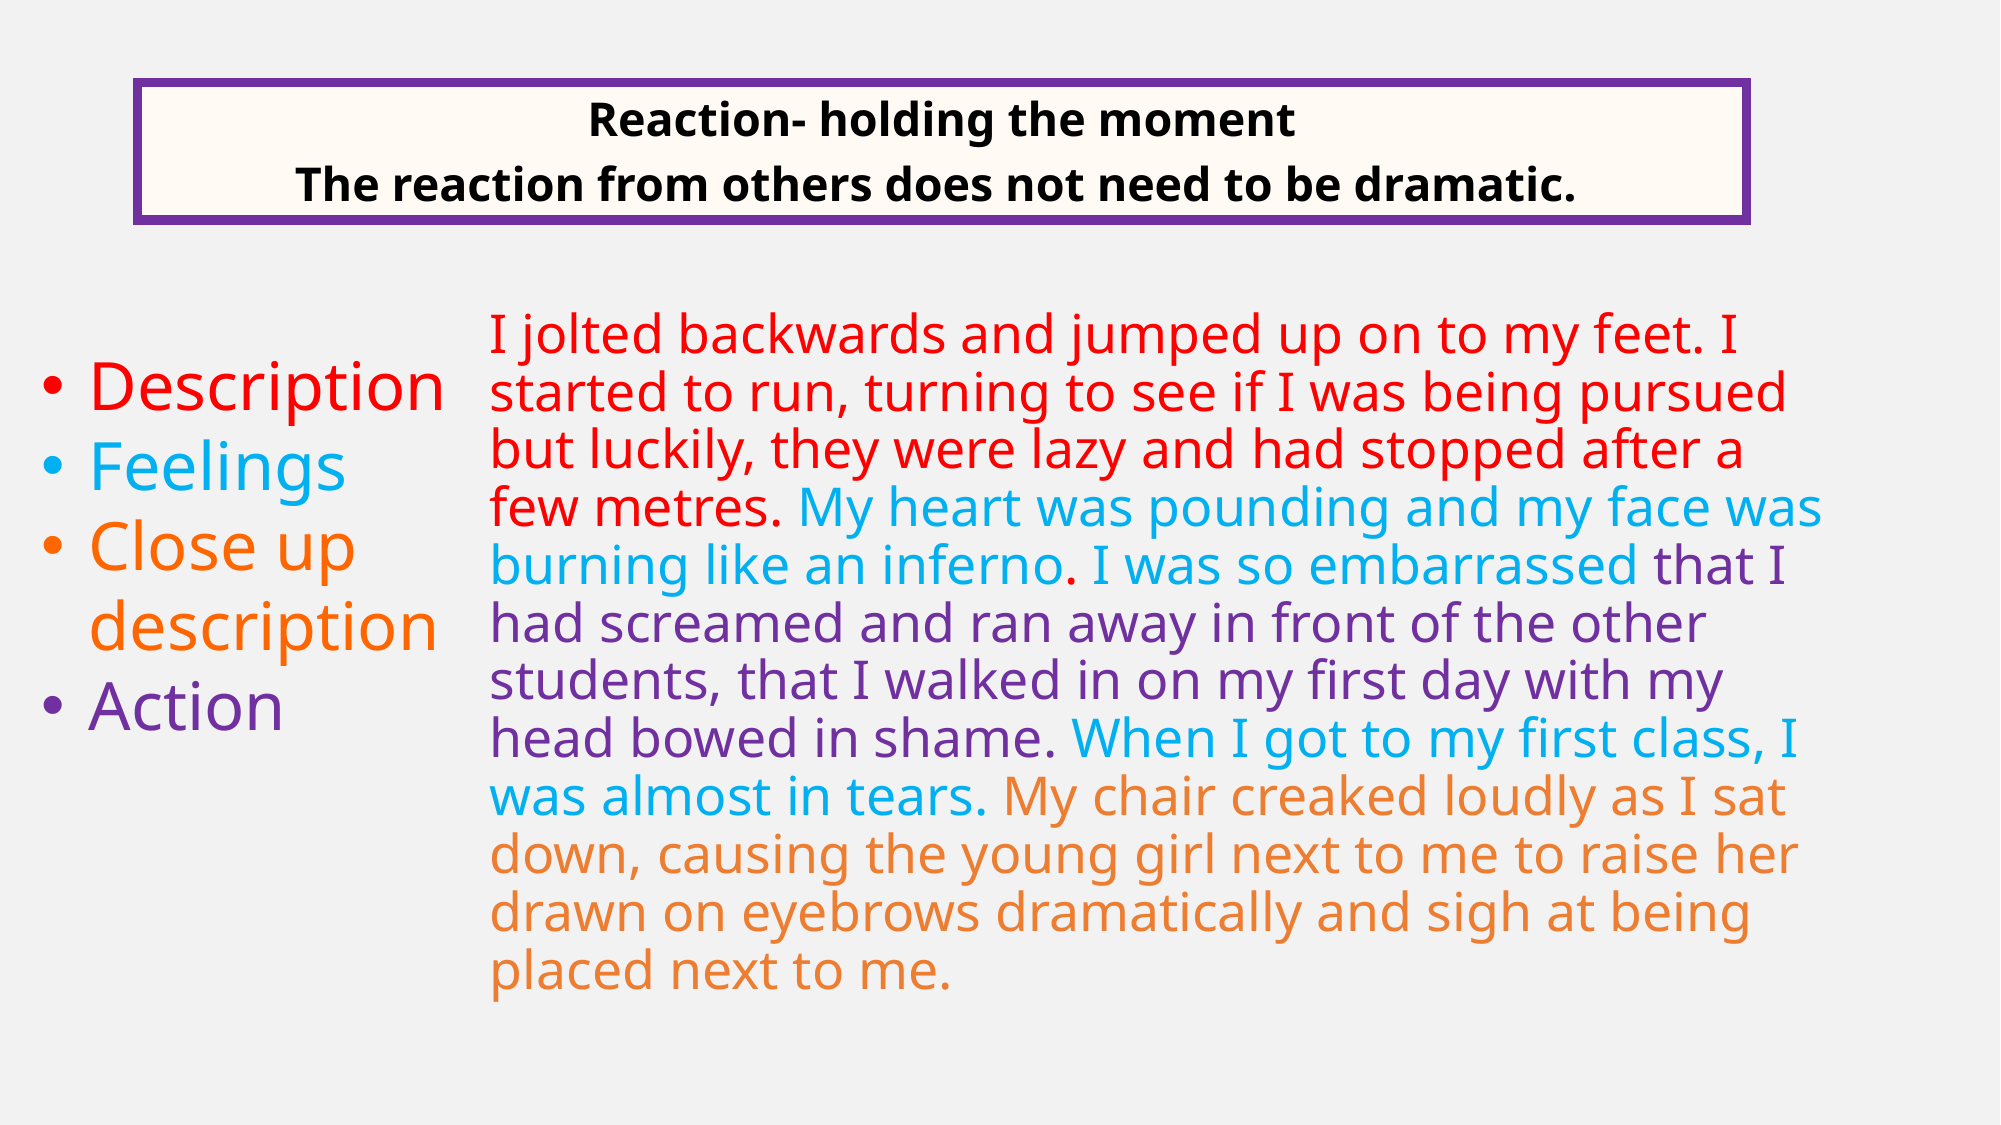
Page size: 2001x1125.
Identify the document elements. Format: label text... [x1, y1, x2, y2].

text_box Description Feelings Close up description Action [26, 336, 475, 752]
text_box Reaction- holding the moment The reaction from others does not need to be dramatic. [137, 82, 1747, 221]
list I jolted backwards and jumped up on to my feet. I started to run, turning to see if I was being pursued but luckily, they were lazy and had stopped after a few metres. My heart was pounding and my face was burning like an inferno. I was so embarrassed that I had screamed and ran away in front of the other students, that I walked in on my first day with my head bowed in shame. When I got to my first class, I was almost in tears. My chair creaked loudly as I sat down, causing the young girl next to me to raise her drawn on eyebrows dramatically and sigh at being placed next to me. [474, 299, 1863, 1014]
